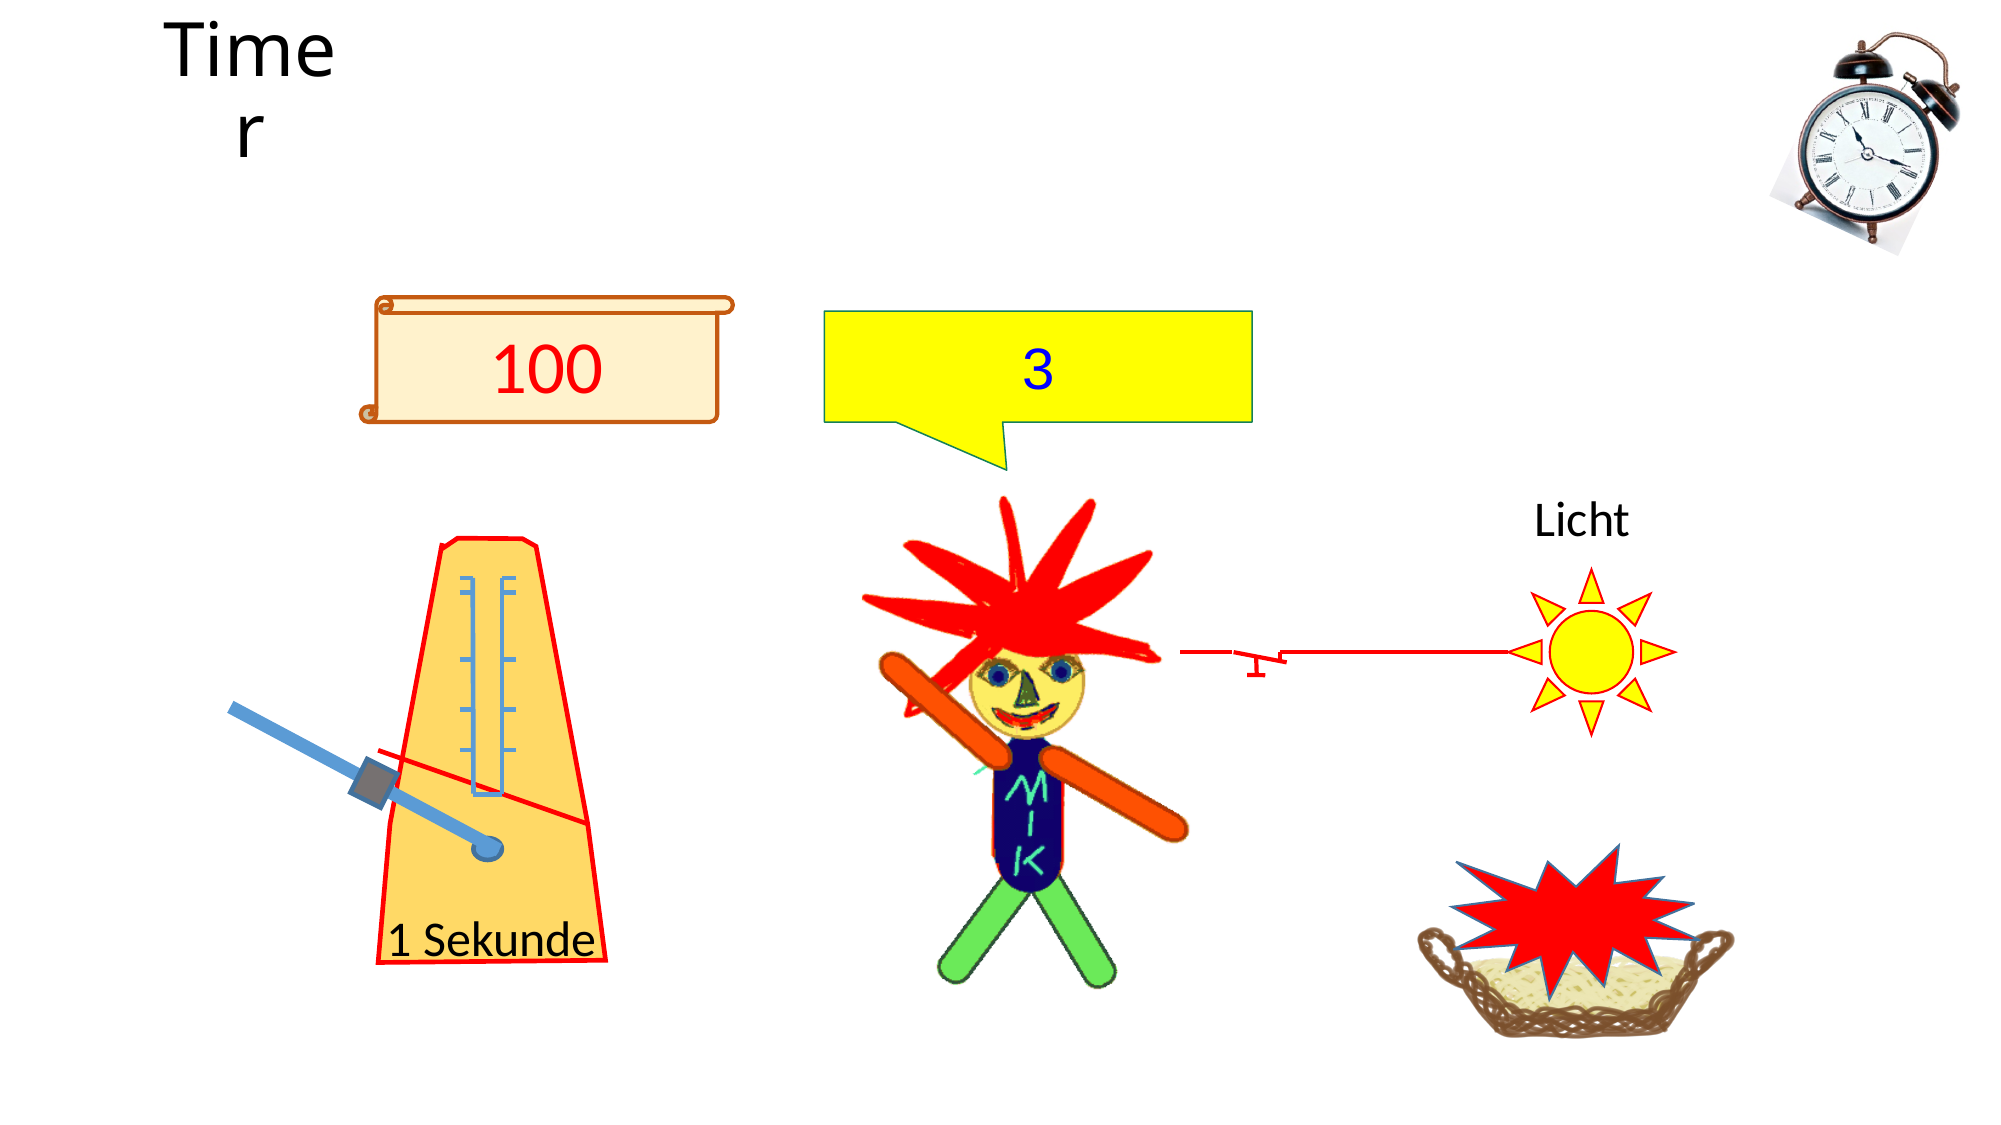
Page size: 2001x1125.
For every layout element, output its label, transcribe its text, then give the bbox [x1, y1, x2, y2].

picture [1382, 892, 1770, 1107]
text_box [409, 537, 569, 714]
text_box [1455, 842, 1666, 892]
picture [1769, 0, 1990, 257]
text_box 100 [359, 296, 734, 424]
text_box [1206, 569, 1675, 735]
picture [840, 478, 1206, 1004]
text_box Licht [1519, 478, 1646, 554]
title Timer [139, 108, 361, 182]
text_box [226, 714, 761, 980]
text_box 3 [824, 311, 1253, 471]
